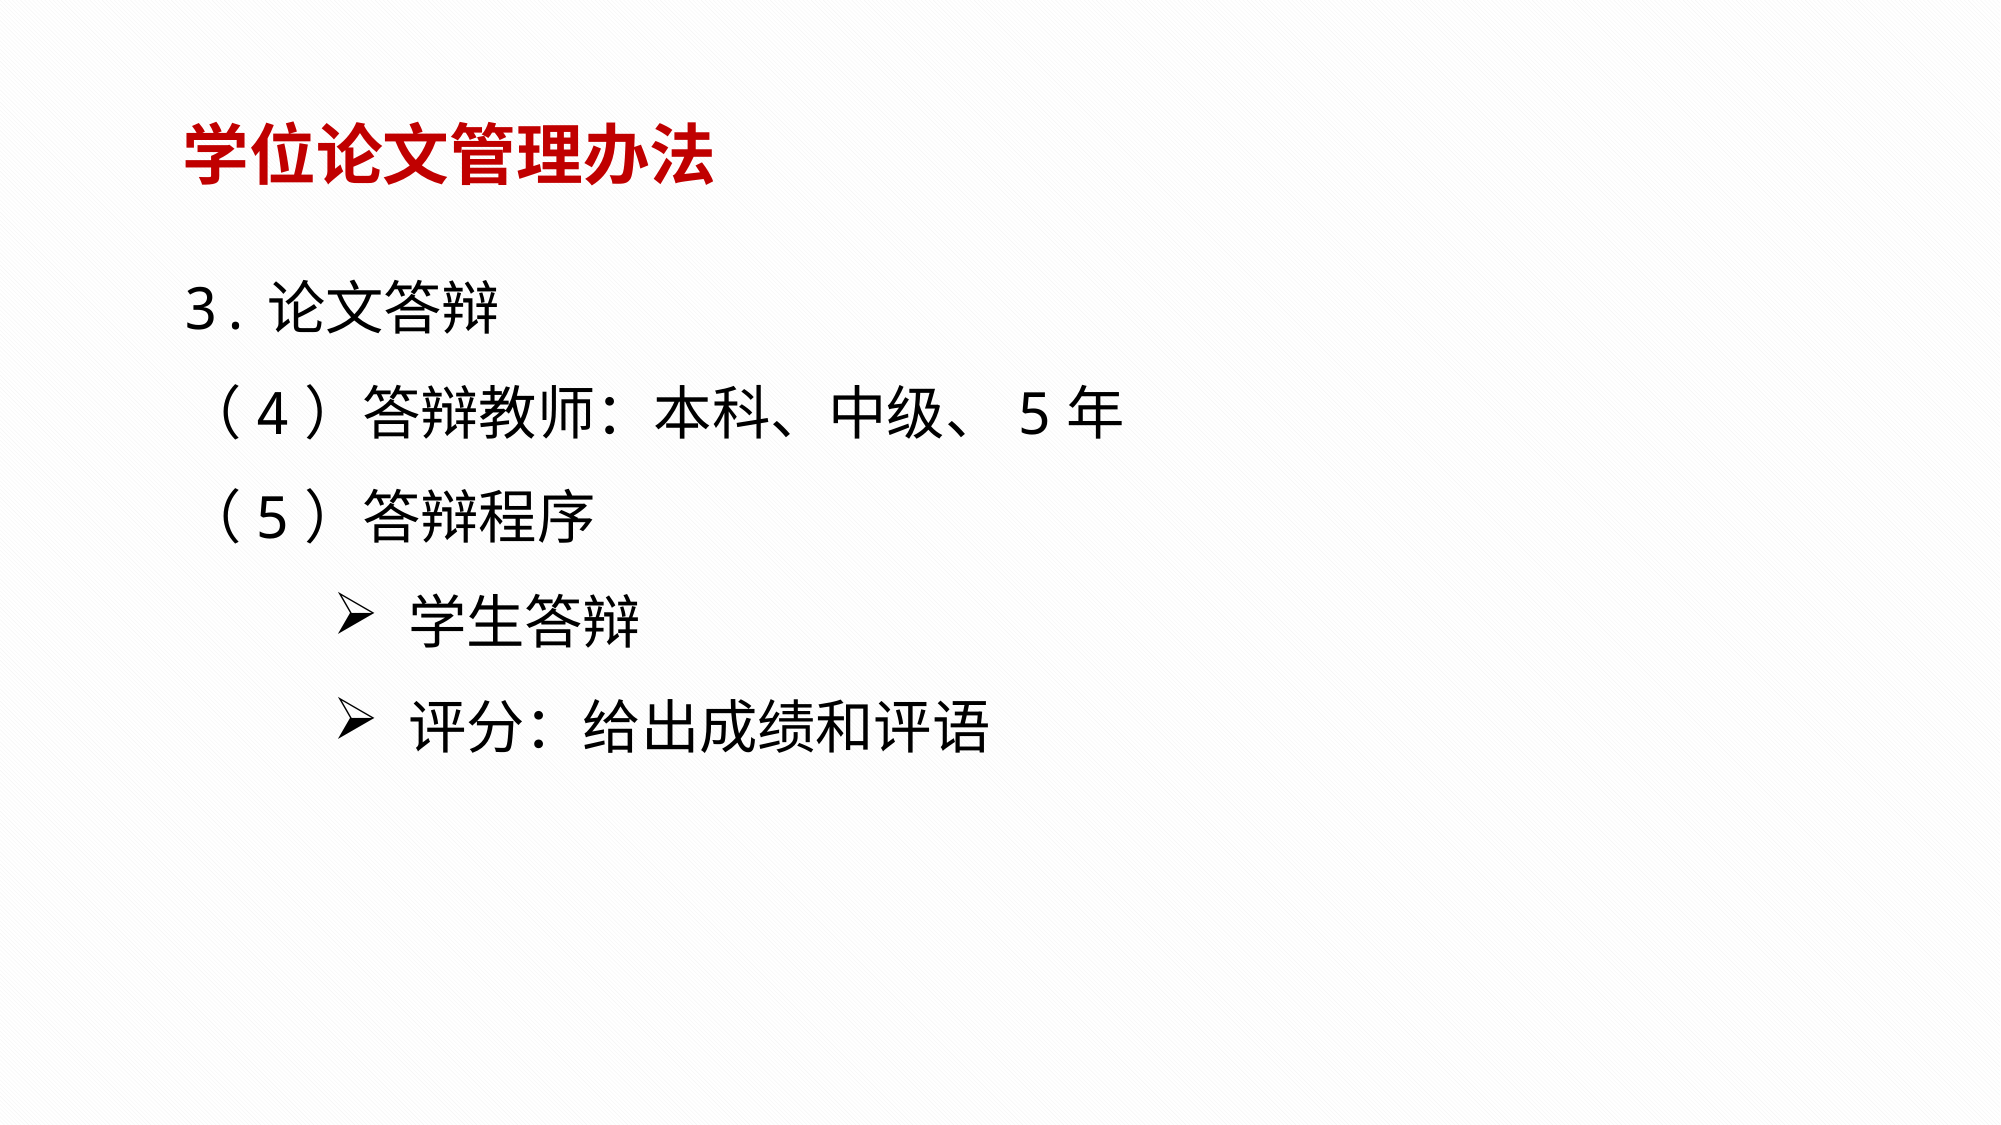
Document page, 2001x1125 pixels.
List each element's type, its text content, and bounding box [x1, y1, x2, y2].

text_box 3.论文答辩 （4）答辩教师：本科、中级、5年 （5）答辩程序 学生答辩 评分：给出成绩和评语 [168, 228, 1864, 1106]
text_box 学位论文管理办法 [124, 65, 1563, 201]
